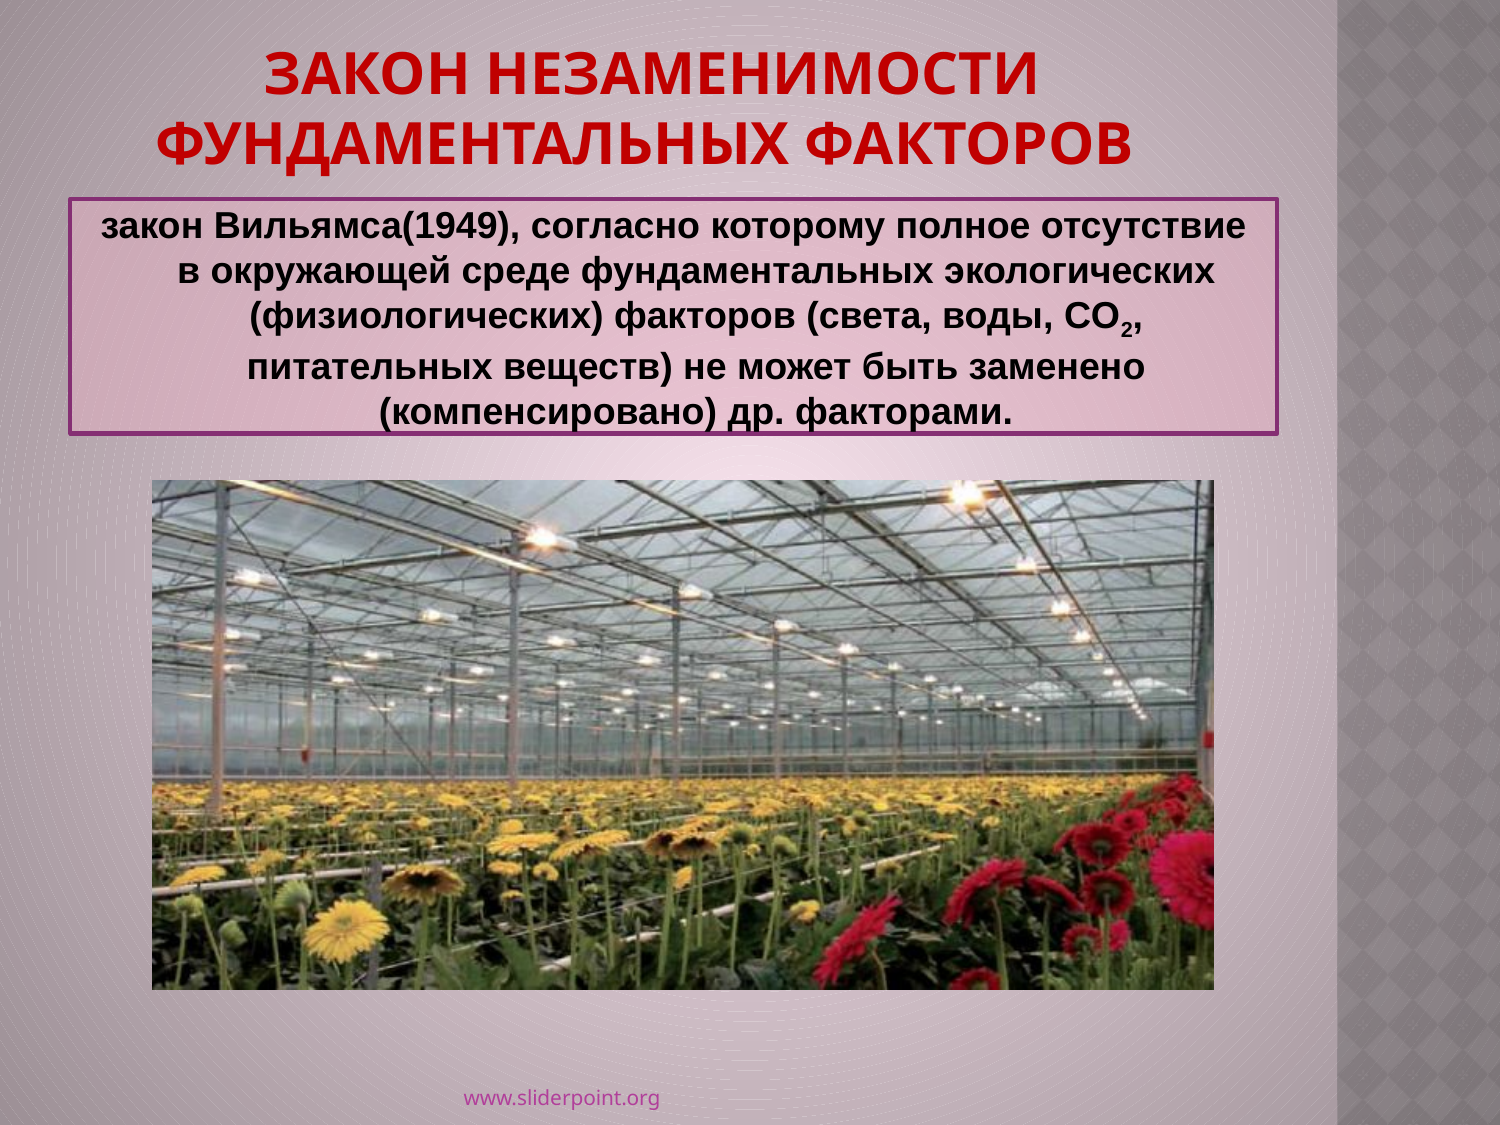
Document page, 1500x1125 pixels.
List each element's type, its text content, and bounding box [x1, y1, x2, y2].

footer www.sliderpoint.org [75, 1075, 675, 1114]
list закон Вильямса(1949), согласно которому полное отсутствие в окружающей среде фундаментальных экологических (физиологических) факторов (света, воды, CO2, питательных веществ) не может быть заменено (компенсировано) др. факторами. [68, 197, 1279, 436]
title ЗАКОН НЕЗАМЕНИМОСТИ ФУНДАМЕНТАЛЬНЫХ ФАКТОРОВ [58, 23, 1247, 176]
picture [152, 480, 1214, 991]
